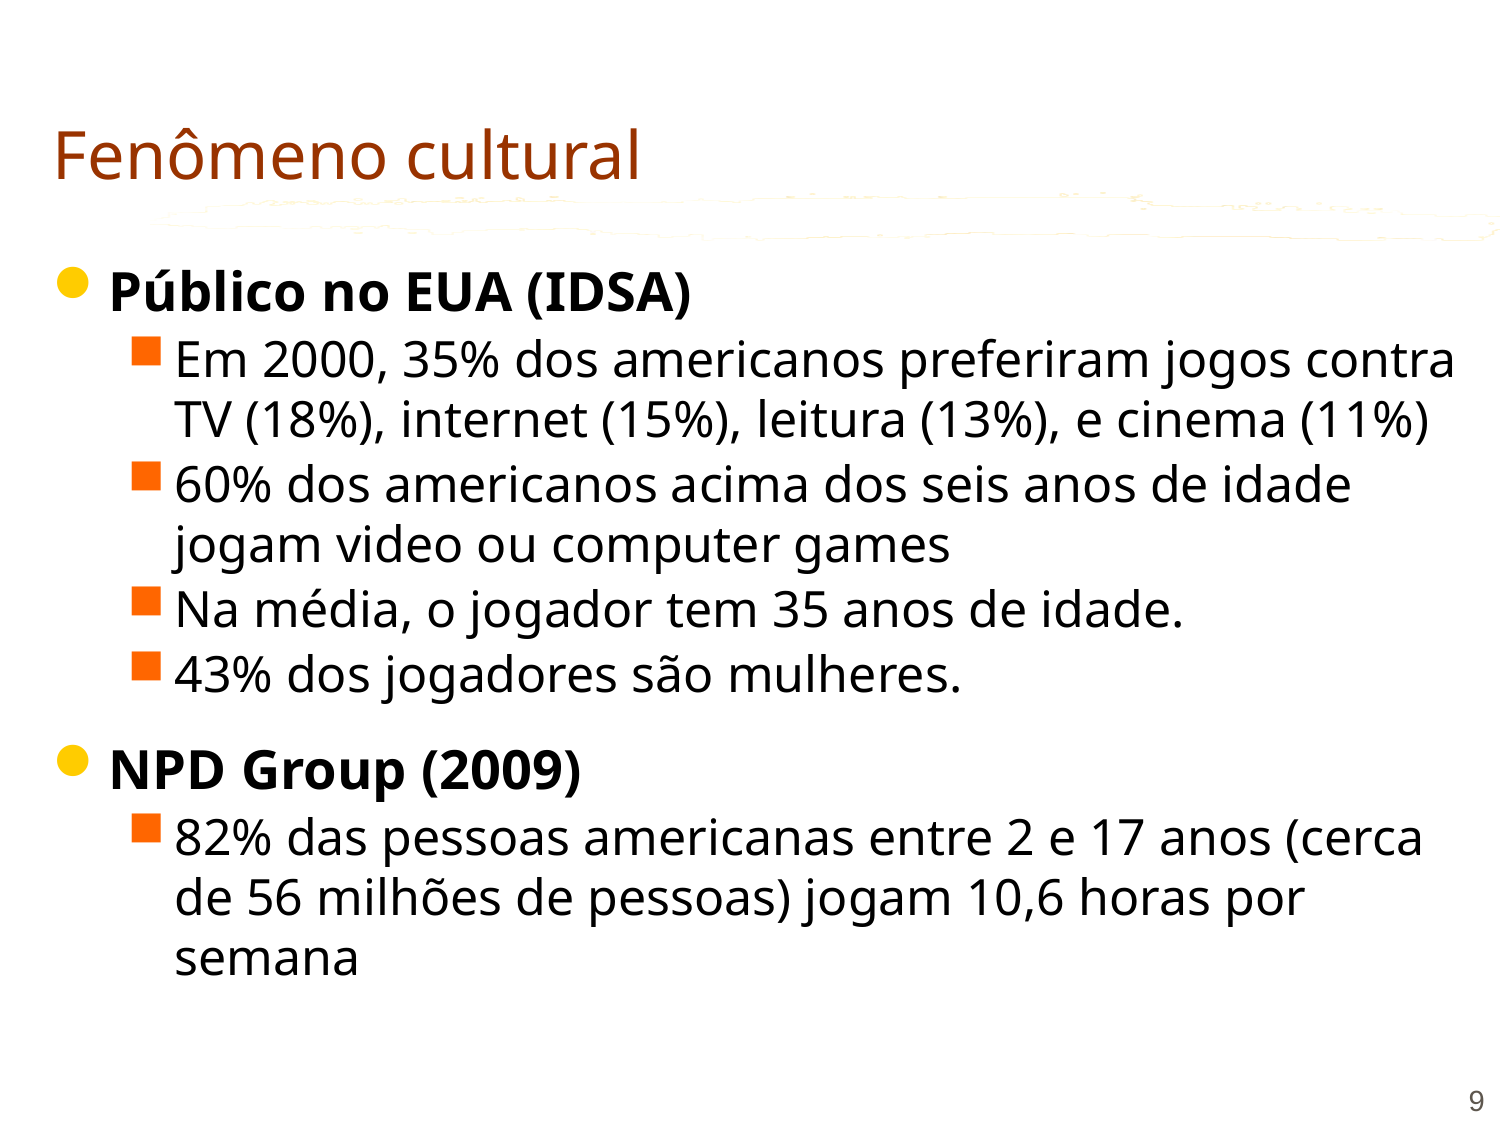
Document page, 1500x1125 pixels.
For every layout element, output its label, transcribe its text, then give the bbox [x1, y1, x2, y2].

title Fenômeno cultural [37, 12, 1434, 201]
list Público no EUA (IDSA) Em 2000, 35% dos americanos preferiram jogos contra TV (18%), internet (15%), leitura (13%), e cinema (11%) 60% dos americanos acima dos seis anos de idade jogam video ou computer games Na média, o jogador tem 35 anos de idade. 43% dos jogadores são mulheres. NPD Group (2009) 82% das pessoas americanas entre 2 e 17 anos (cerca de 56 milhões de pessoas) jogam 10,6 horas por semana [37, 249, 1476, 1026]
slide_number 9 [1187, 1049, 1500, 1125]
